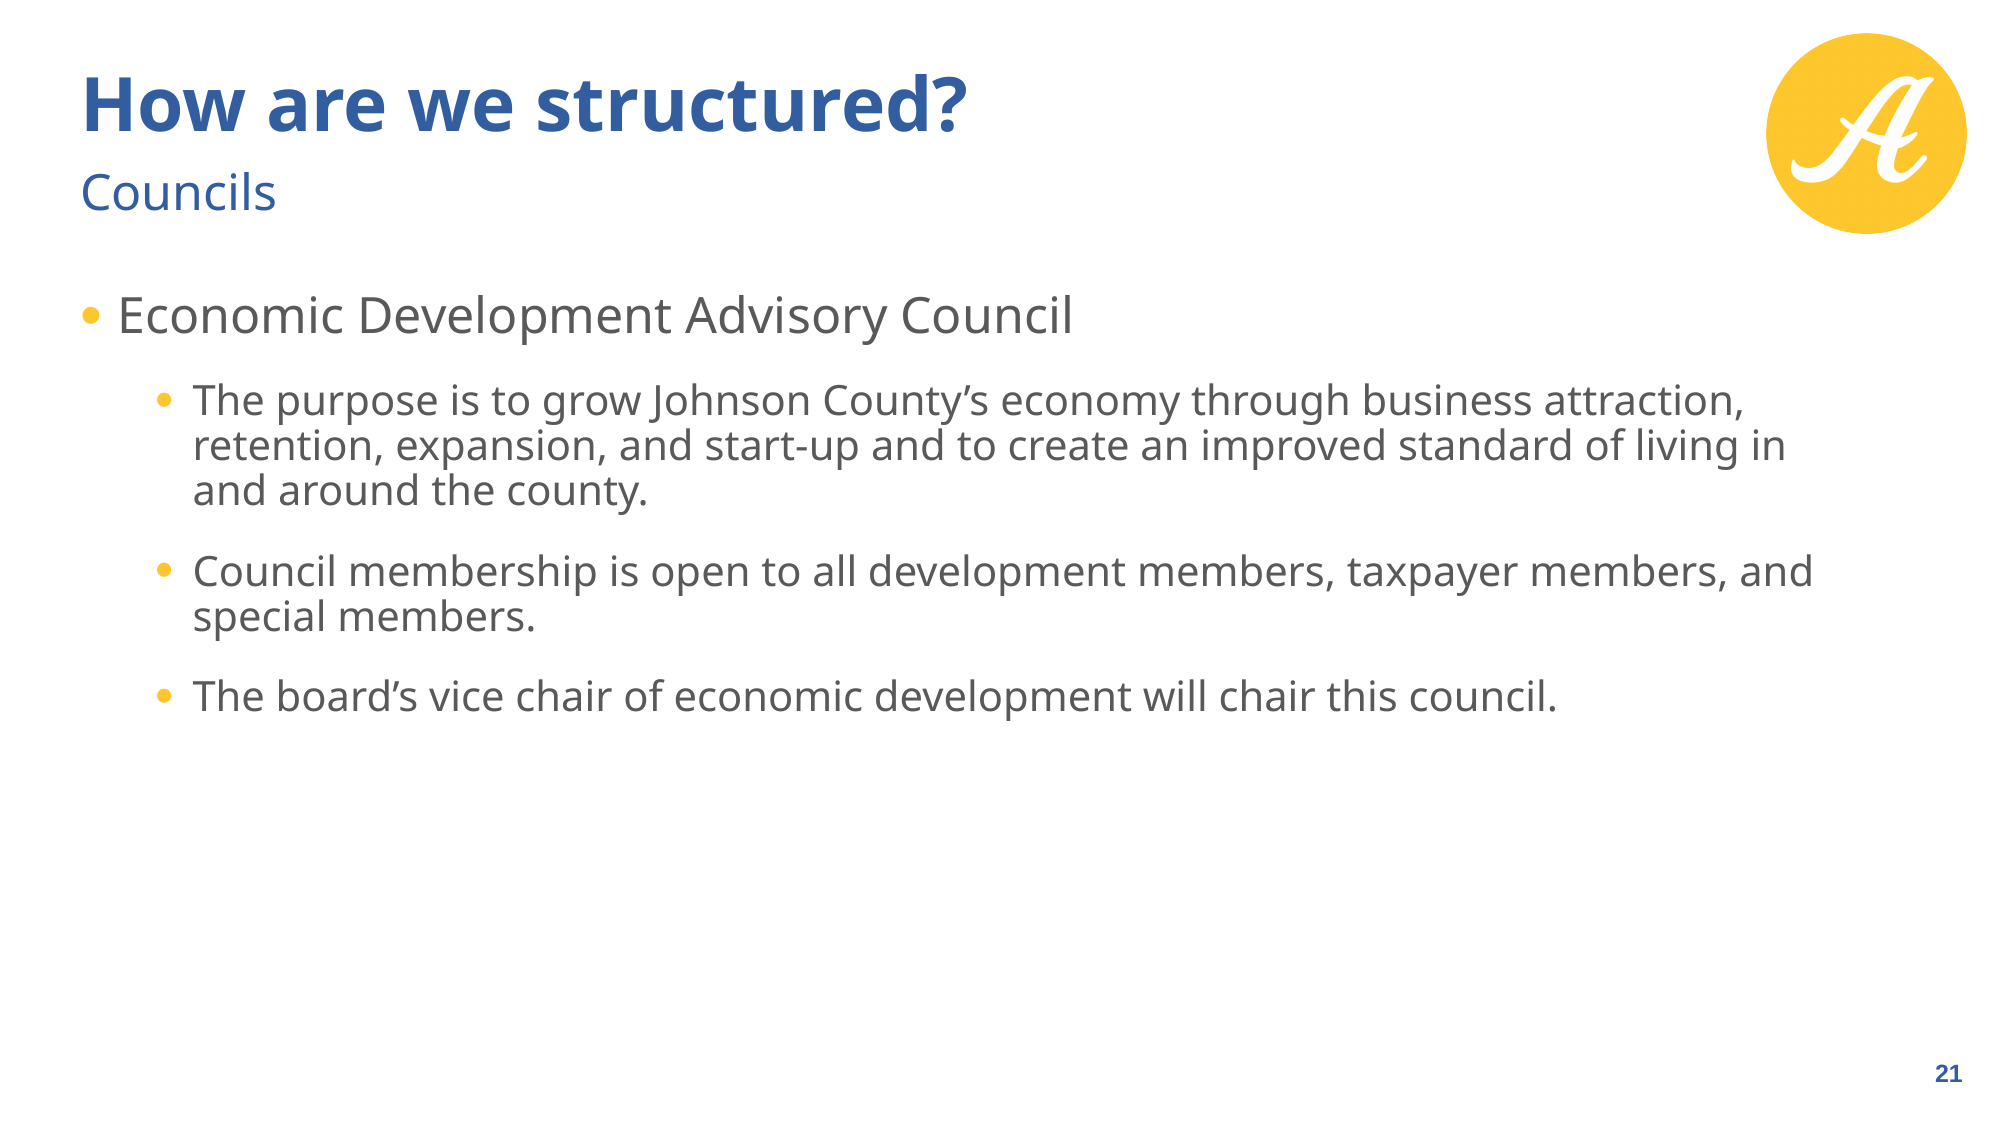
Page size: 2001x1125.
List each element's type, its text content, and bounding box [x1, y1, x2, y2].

title How are we structured? [64, 22, 1863, 156]
picture [1766, 33, 1967, 234]
list Economic Development Advisory Council The purpose is to grow Johnson County’s economy through business attraction, retention, expansion, and start-up and to create an improved standard of living in and around the county. Council membership is open to all development members, taxpayer members, and special members. The board’s vice chair of economic development will chair this council. [64, 282, 1863, 1014]
slide_number 21 [1527, 1042, 1978, 1103]
list Councils [64, 159, 1863, 230]
